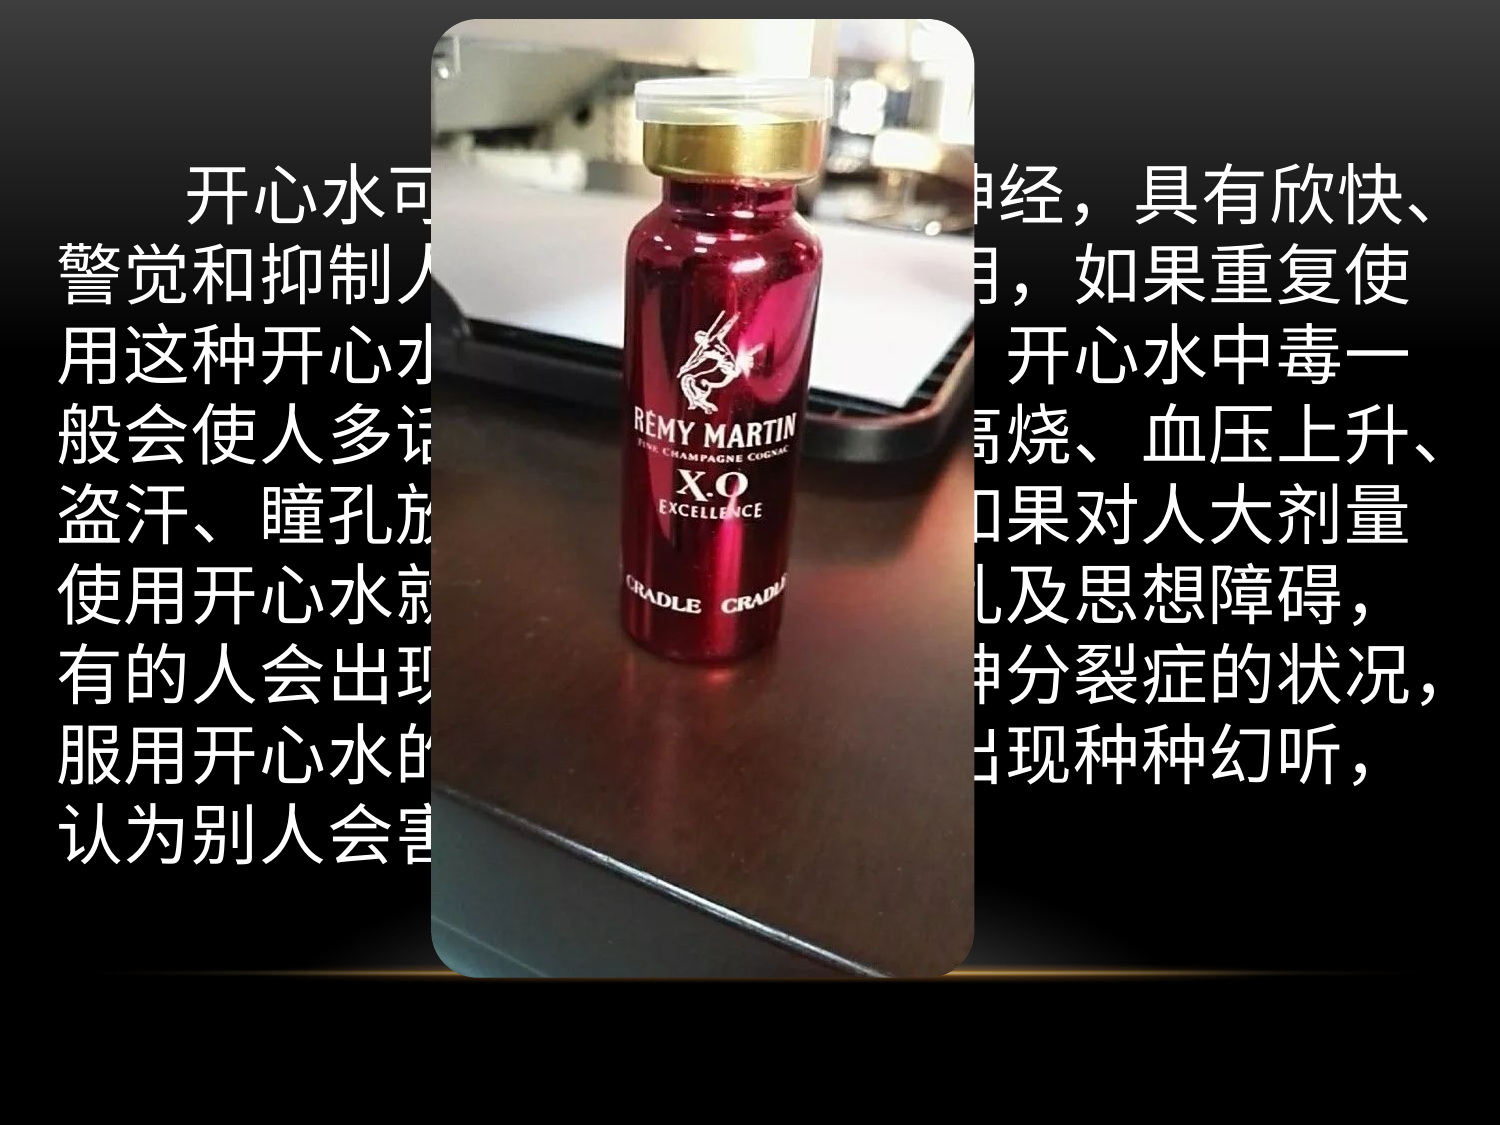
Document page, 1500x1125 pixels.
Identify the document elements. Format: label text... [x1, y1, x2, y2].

picture [0, 0, 1500, 1125]
title 开心水可以兴奋人的中枢神经，具有欣快、警觉和抑制人食欲的一系列作用，如果重复使用这种开心水，就会使人上瘾。开心水中毒一般会使人多话、头痛、错乱、高烧、血压上升、盗汗、瞳孔放大、食欲丧失。如果对人大剂量使用开心水就会引起人精神错乱及思想障碍，有的人会出现类似于妄想性精神分裂症的状况，服用开心水的人会变得多疑并出现种种幻听，认为别人会害自己。 [41, 692, 425, 880]
title 开心水可以兴奋人的中枢神经，具有欣快、警觉和抑制人食欲的一系列作用，如果重复使用这种开心水，就会使人上瘾。开心水中毒一般会使人多话、头痛、错乱、高烧、血压上升、盗汗、瞳孔放大、食欲丧失。如果对人大剂量使用开心水就会引起人精神错乱及思想障碍，有的人会出现类似于妄想性精神分裂症的状况，服用开心水的人会变得多疑并出现种种幻听，认为别人会害自己。 [981, 692, 1471, 880]
